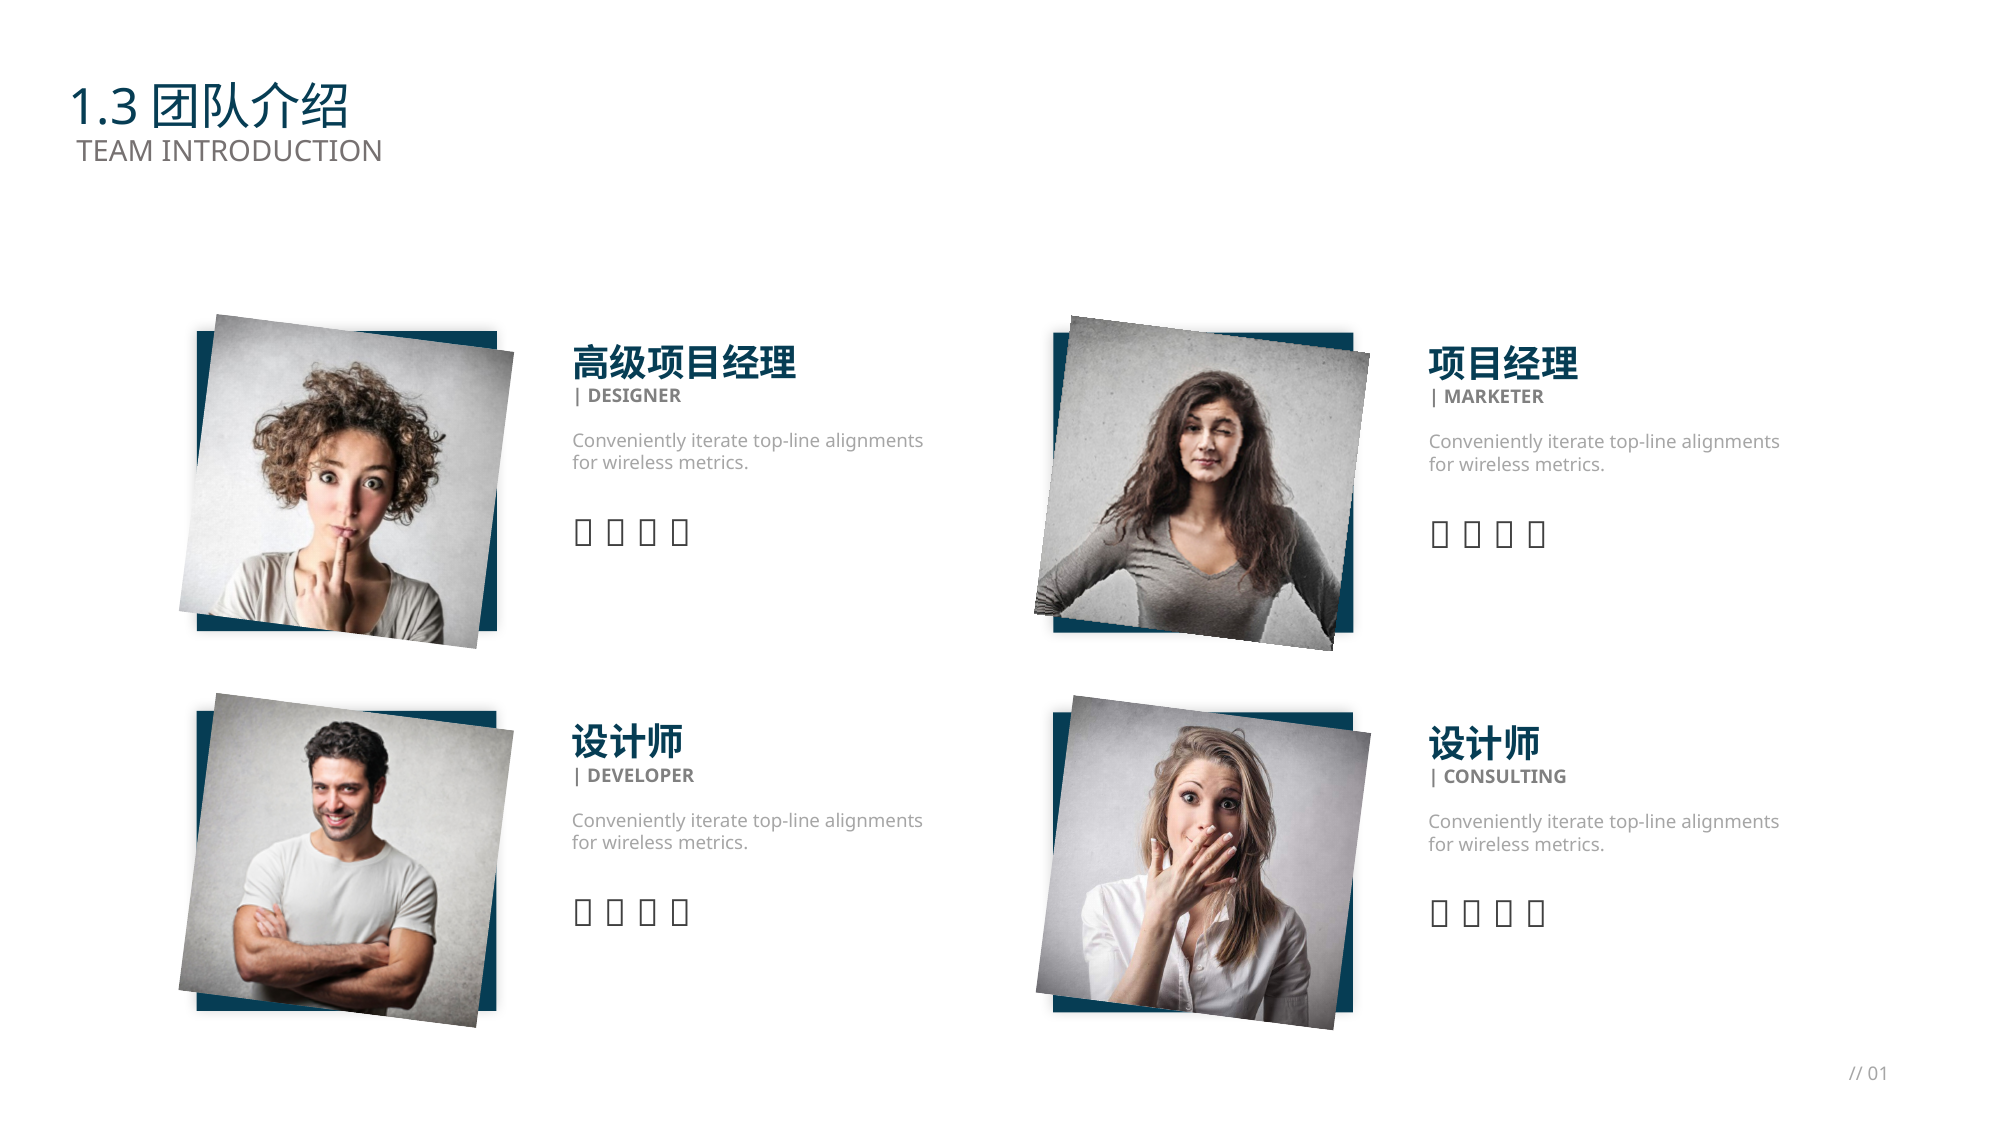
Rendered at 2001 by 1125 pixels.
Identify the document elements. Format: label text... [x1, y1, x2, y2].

text_box     [557, 501, 770, 562]
text_box     [1413, 503, 1627, 564]
text_box 设计师 | DEVELOPER Conveniently iterate top-line alignments for wireless metrics. [557, 710, 947, 861]
picture [1034, 316, 1370, 651]
text_box // 01 [1833, 1053, 1905, 1091]
text_box 项目经理 | MARKETER Conveniently iterate top-line alignments for wireless metrics. [1413, 332, 1804, 483]
text_box 设计师 | CONSULTING Conveniently iterate top-line alignments for wireless metrics. [1413, 712, 1804, 863]
text_box 高级项目经理 | DESIGNER Conveniently iterate top-line alignments for wireless metrics. [557, 331, 947, 481]
picture [178, 314, 515, 649]
picture [1035, 695, 1372, 1030]
text_box TEAM INTRODUCTION [76, 119, 402, 175]
picture [178, 693, 514, 1028]
text_box 1.3团队介绍 [68, 59, 351, 142]
text_box     [1413, 883, 1626, 943]
text_box     [557, 881, 770, 942]
